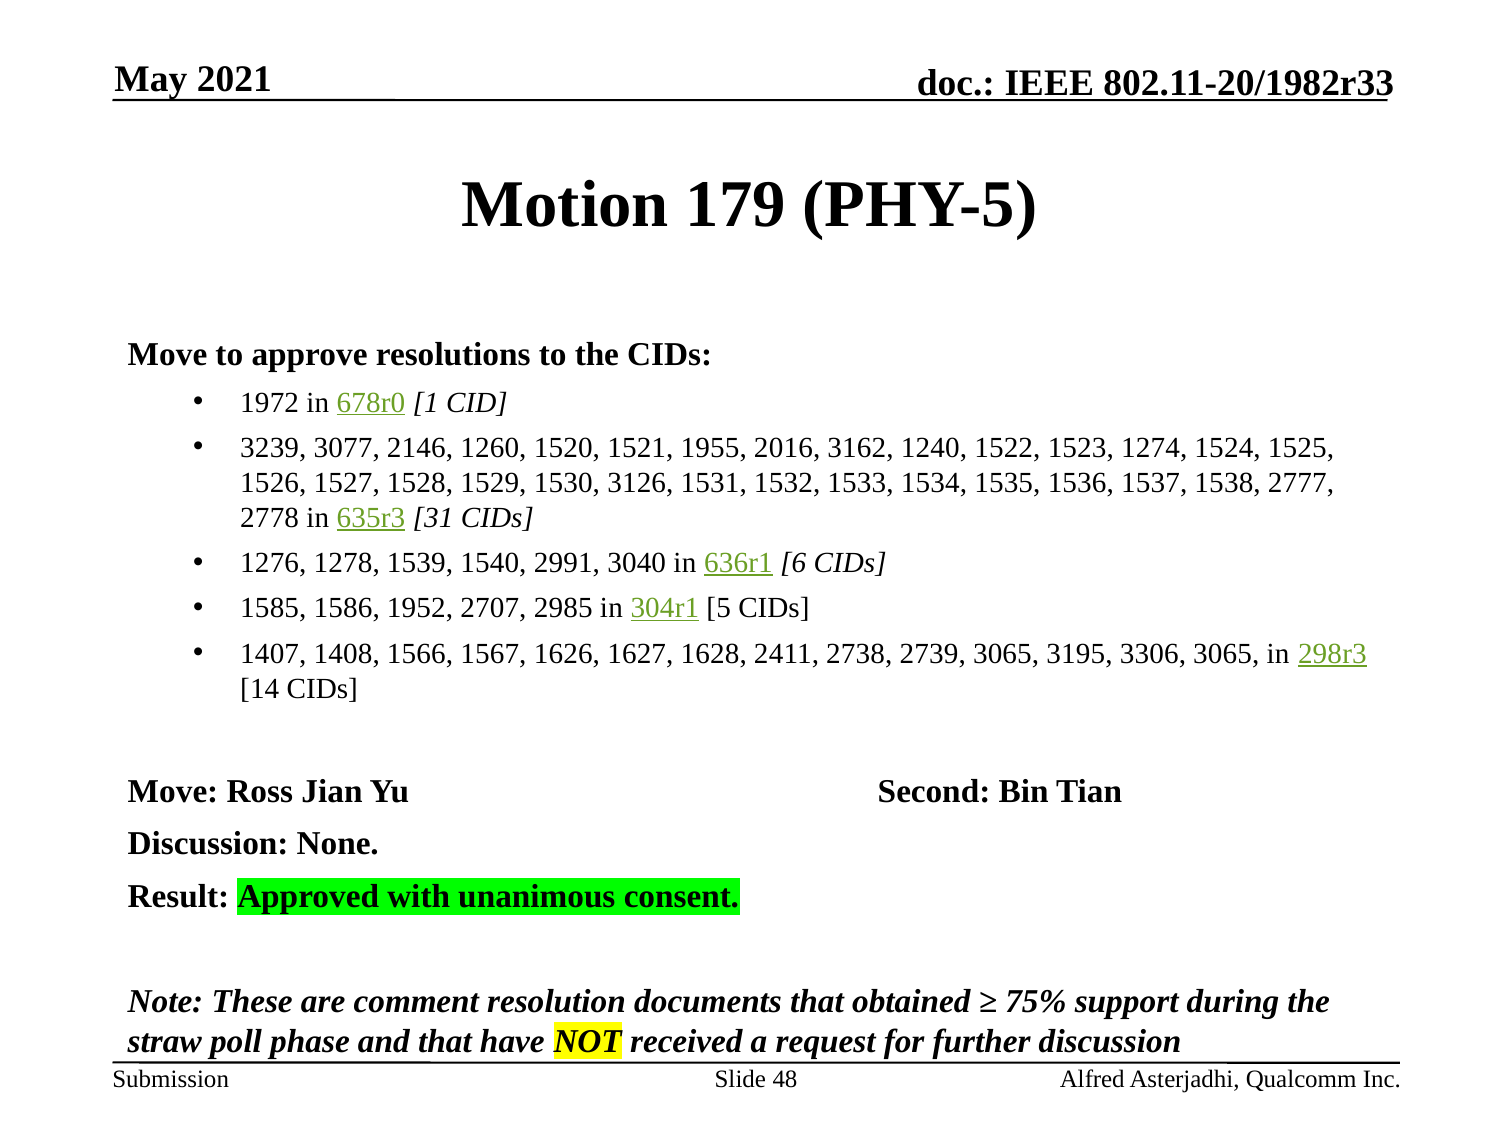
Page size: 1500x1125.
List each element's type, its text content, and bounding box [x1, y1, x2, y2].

list Move to approve resolutions to the CIDs: 1972 in 678r0 [1 CID] 3239, 3077, 2146, 1260, 1520, 1521, 1955, 2016, 3162, 1240, 1522, 1523, 1274, 1524, 1525, 1526, 1527, 1528, 1529, 1530, 3126, 1531, 1532, 1533, 1534, 1535, 1536, 1537, 1538, 2777, 2778 in 635r3 [31 CIDs] 1276, 1278, 1539, 1540, 2991, 3040 in 636r1 [6 CIDs] 1585, 1586, 1952, 2707, 2985 in 304r1 [5 CIDs] 1407, 1408, 1566, 1567, 1626, 1627, 1628, 2411, 2738, 2739, 3065, 3195, 3306, 3065, in 298r3 [14 CIDs] Move: Ross Jian Yu Second: Bin Tian Discussion: None. Result: Approved with unanimous consent. Note: These are comment resolution documents that obtained ≥ 75% support during the straw poll phase and that have NOT received a request for further discussion [112, 324, 1388, 1063]
title Motion 179 (PHY-5) [112, 112, 1388, 288]
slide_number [114, 54, 423, 100]
slide_number Slide 48 [712, 1061, 800, 1123]
footer Alfred Asterjadhi, Qualcomm Inc. [878, 1061, 1402, 1093]
